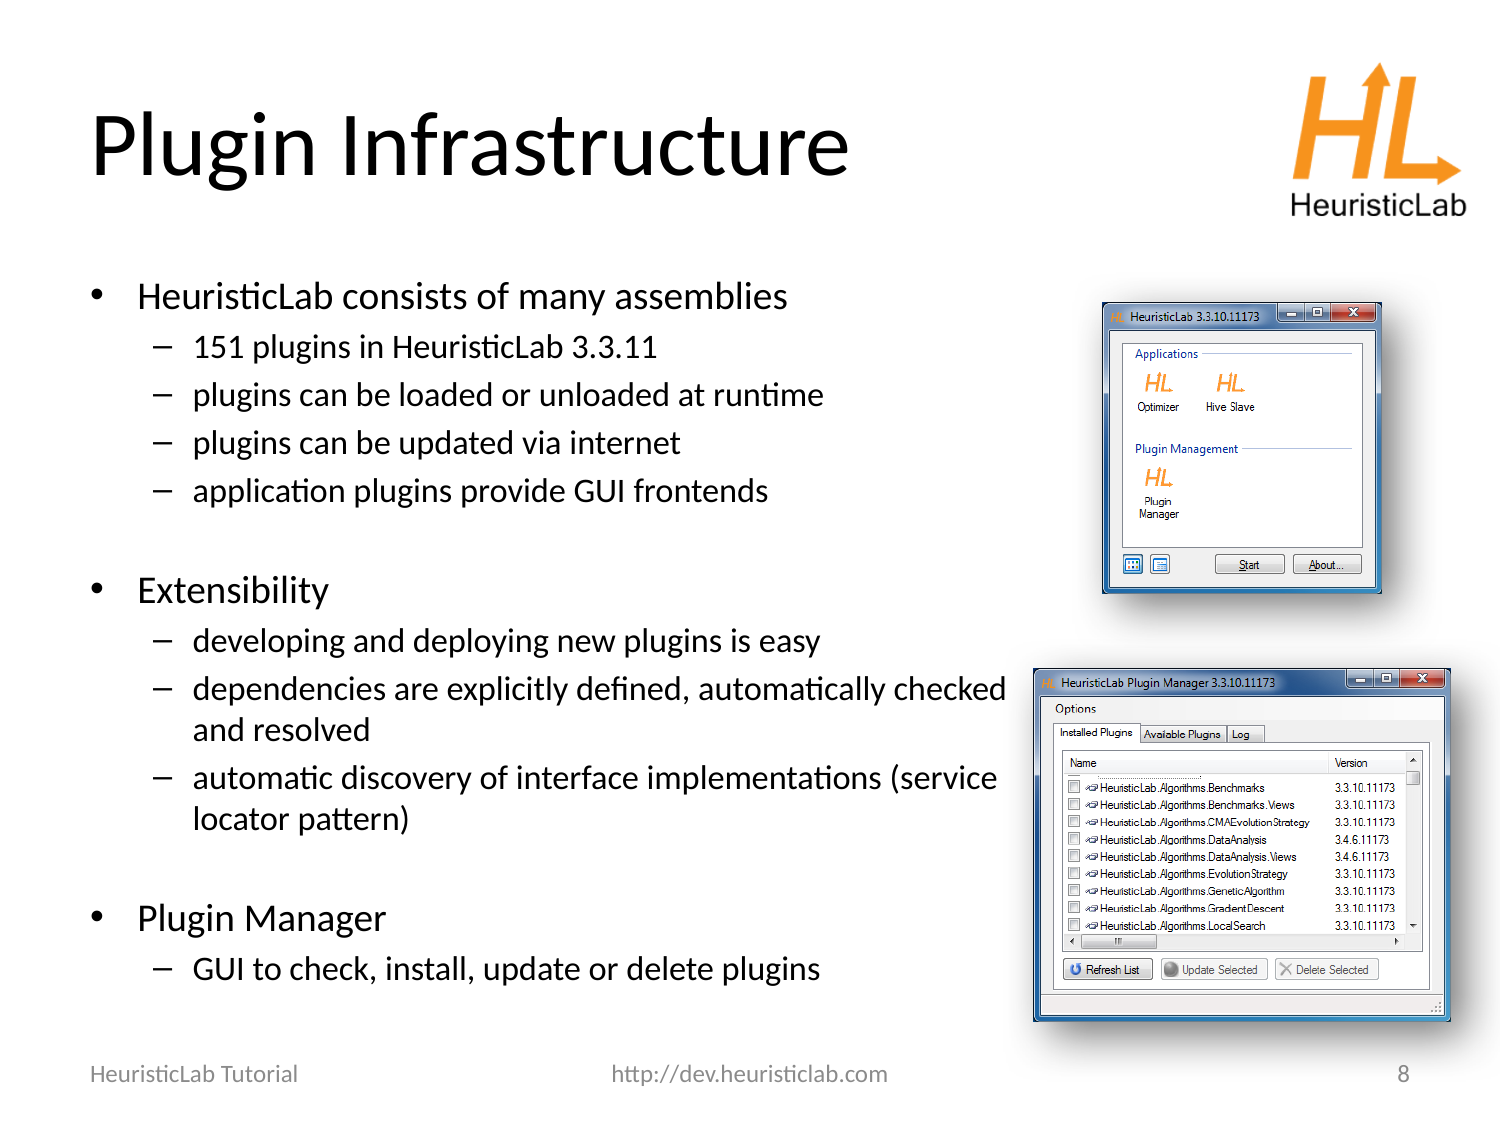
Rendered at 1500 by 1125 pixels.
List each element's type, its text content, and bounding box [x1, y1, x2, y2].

footer http://dev.heuristiclab.com [512, 1042, 988, 1103]
title Plugin Infrastructure [75, 45, 1282, 233]
picture [1281, 27, 1474, 244]
slide_number 8 [1074, 1042, 1425, 1103]
picture [1033, 668, 1451, 1022]
list HeuristicLab consists of many assemblies 151 plugins in HeuristicLab 3.3.11 plugins can be loaded or unloaded at runtime plugins can be updated via internet application plugins provide GUI frontends Extensibility developing and deploying new plugins is easy dependencies are explicitly defined, automatically checked and resolved automatic discovery of interface implementations (service locator pattern) Plugin Manager GUI to check, install, update or delete plugins [75, 262, 1034, 1005]
slide_number HeuristicLab Tutorial [75, 1042, 425, 1103]
picture [1101, 302, 1382, 594]
